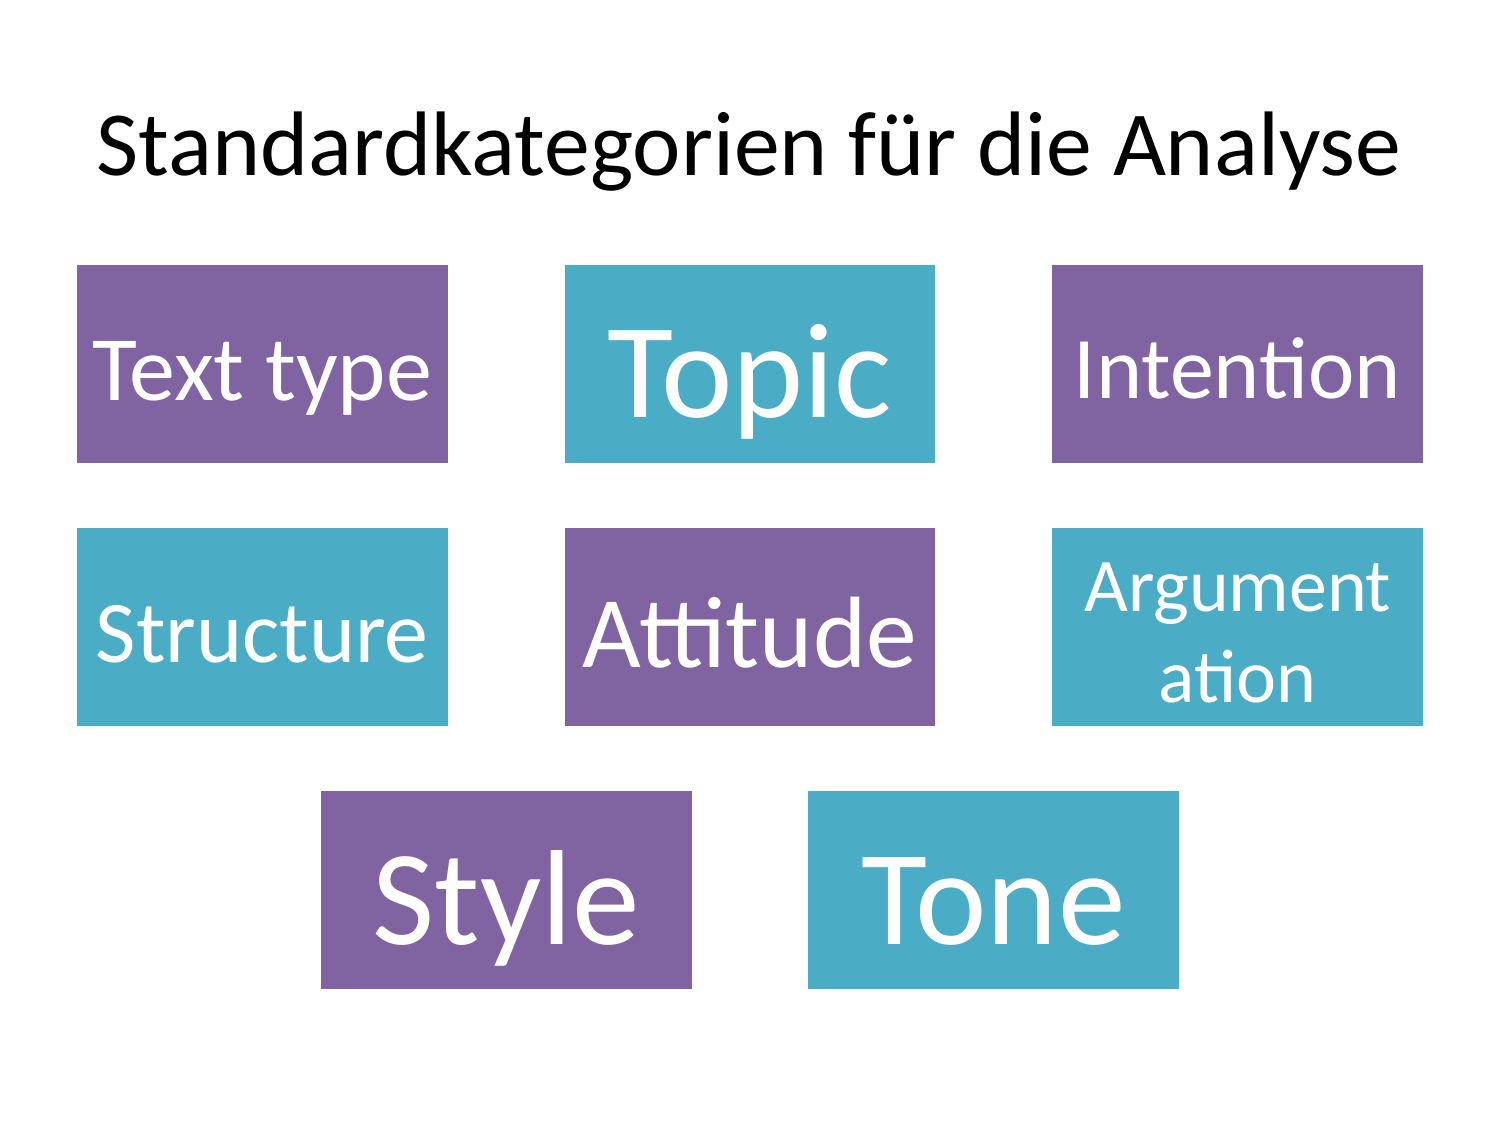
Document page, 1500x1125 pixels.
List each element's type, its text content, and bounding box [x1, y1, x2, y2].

title Standardkategorien für die Analyse [75, 45, 1425, 233]
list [74, 262, 1426, 1006]
